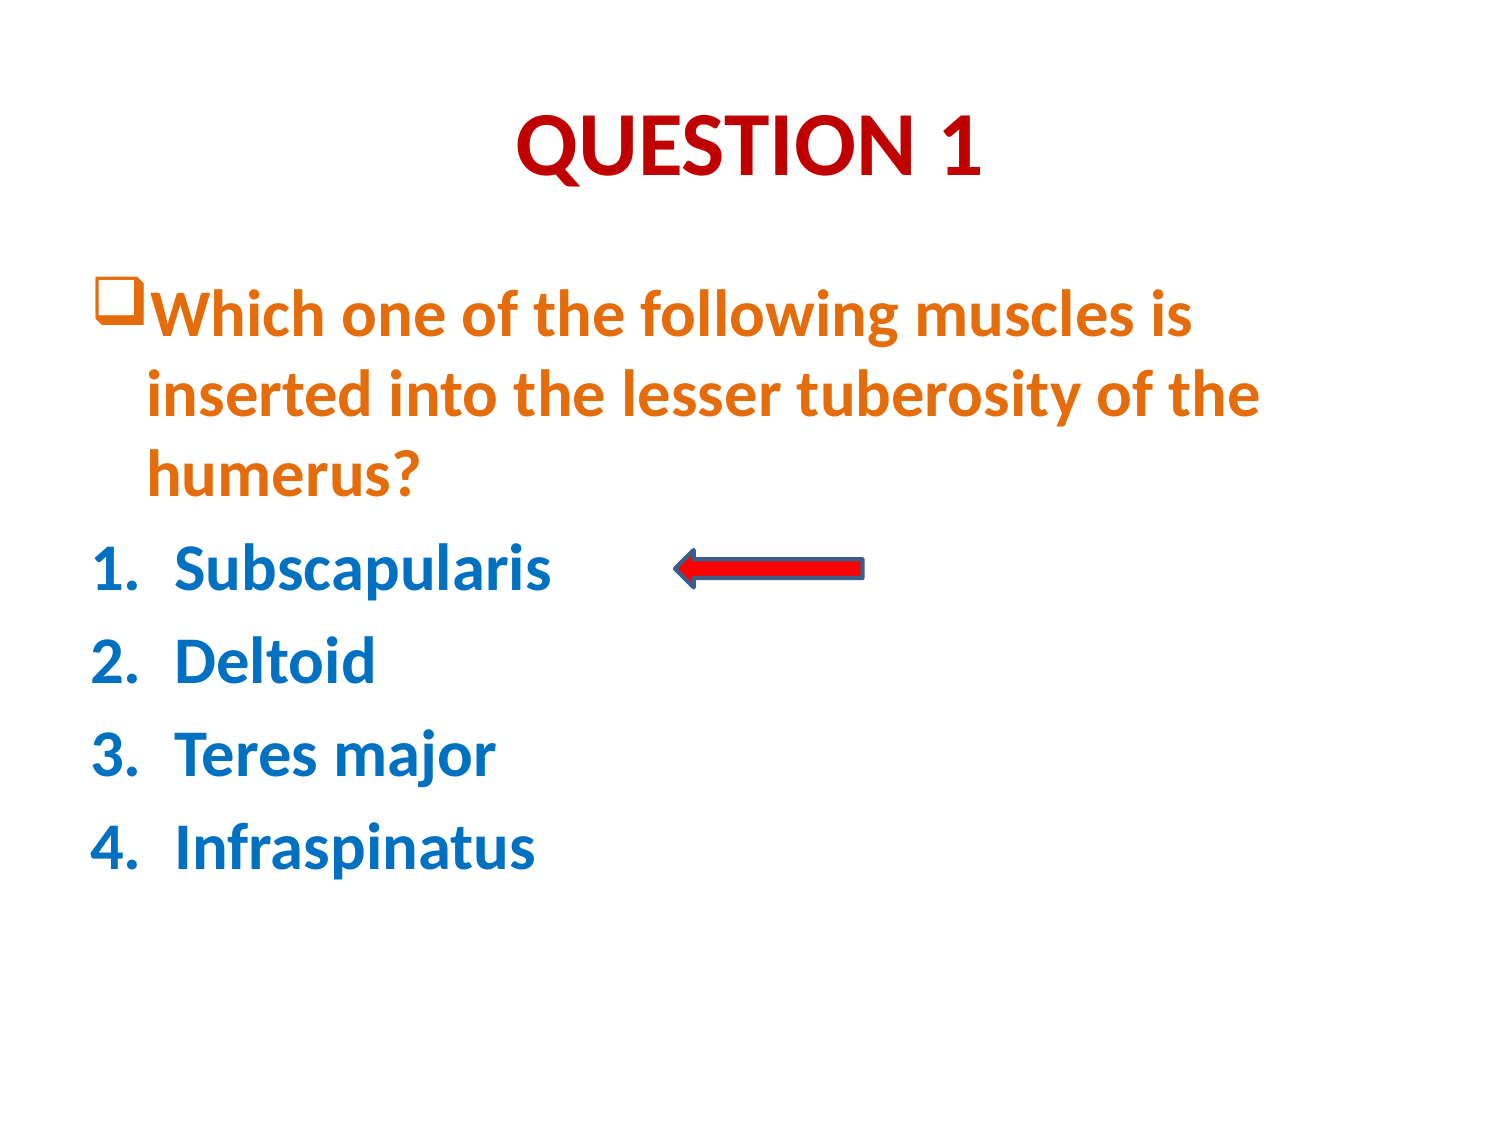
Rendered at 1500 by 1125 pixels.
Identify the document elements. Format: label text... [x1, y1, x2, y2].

text_box [672, 548, 865, 590]
title QUESTION 1 [75, 45, 1425, 233]
list Which one of the following muscles is inserted into the lesser tuberosity of the humerus? Subscapularis Deltoid Teres major Infraspinatus [75, 262, 1425, 1005]
